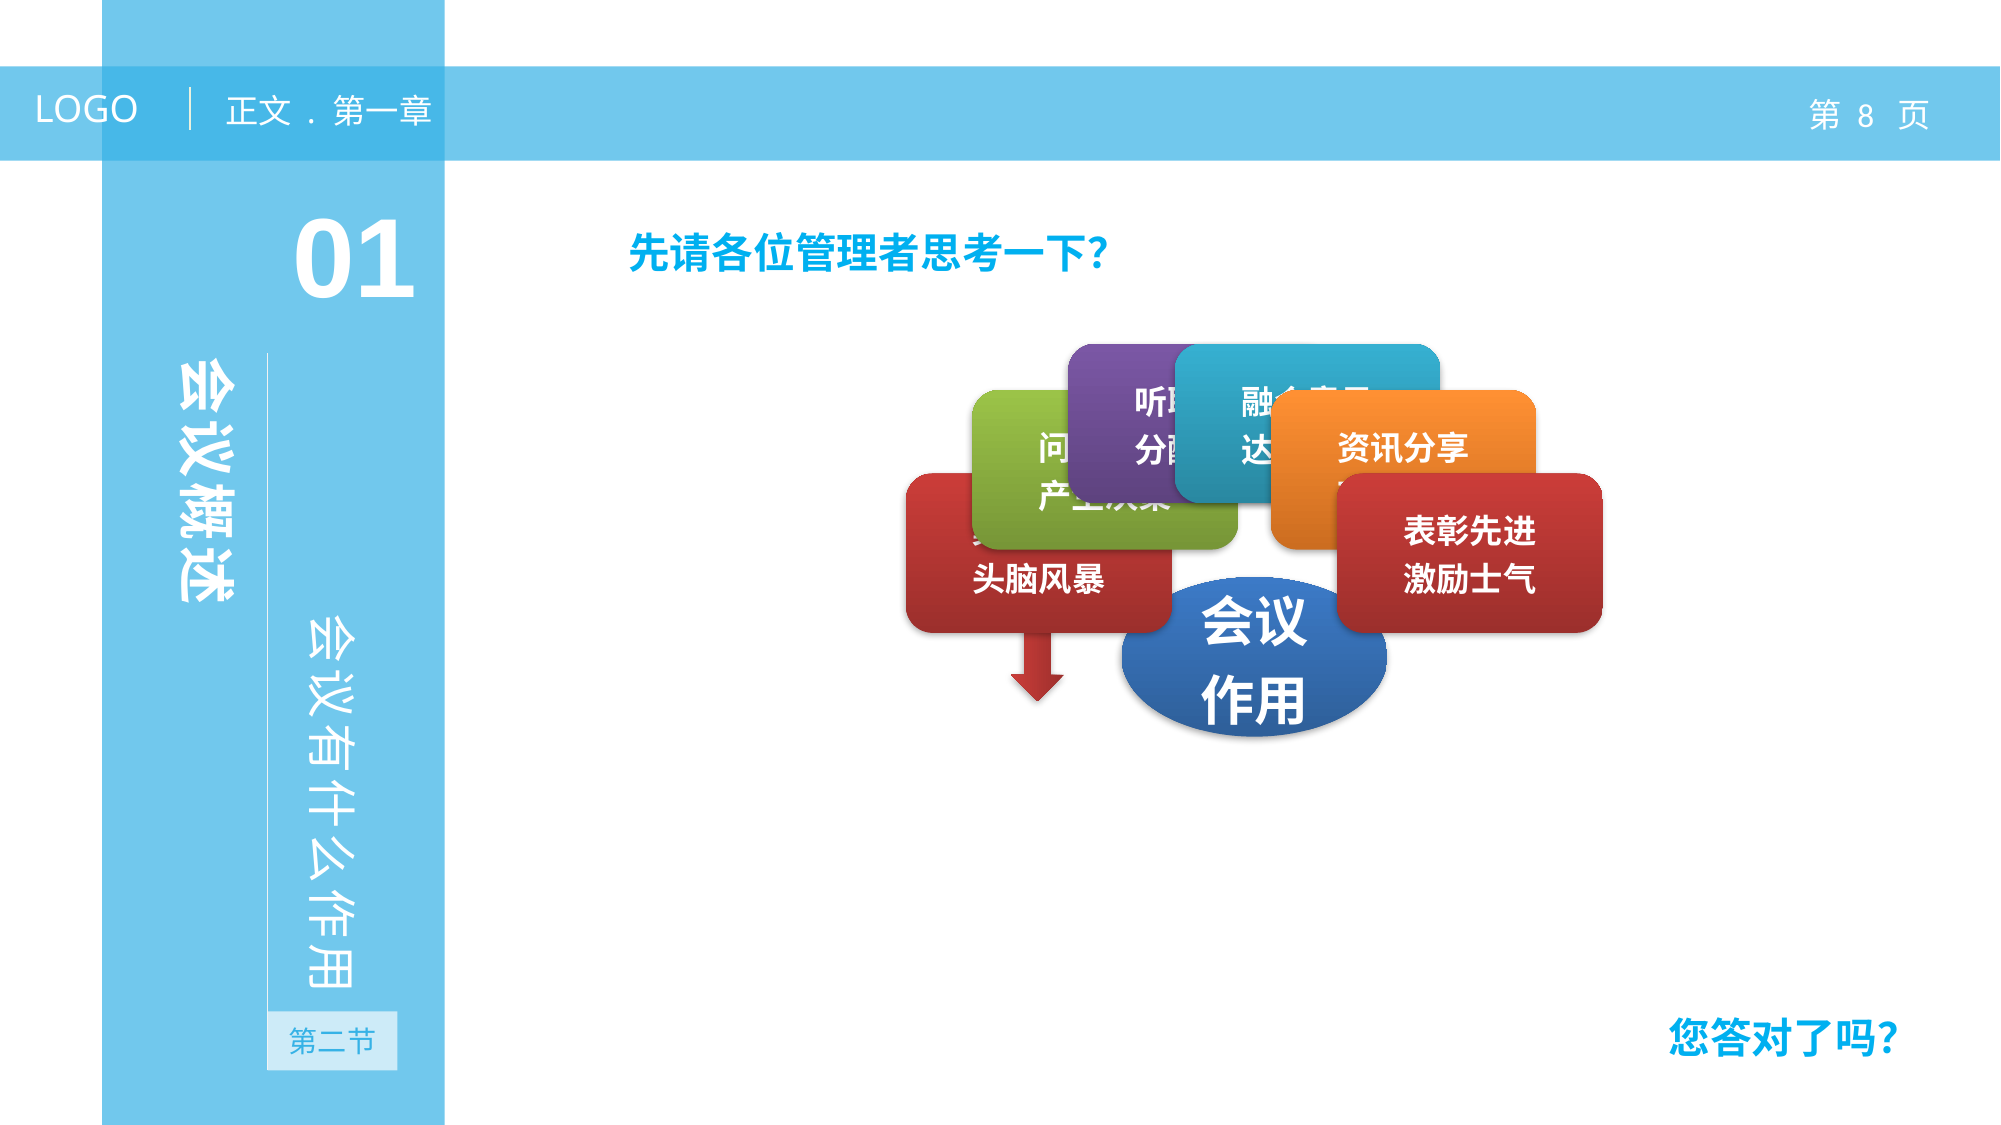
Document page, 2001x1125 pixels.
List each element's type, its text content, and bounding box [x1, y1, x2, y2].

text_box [722, 337, 1787, 977]
text_box 您答对了吗？ [1082, 1004, 1934, 1070]
text_box 先请各位管理者思考一下？ [628, 219, 1479, 285]
